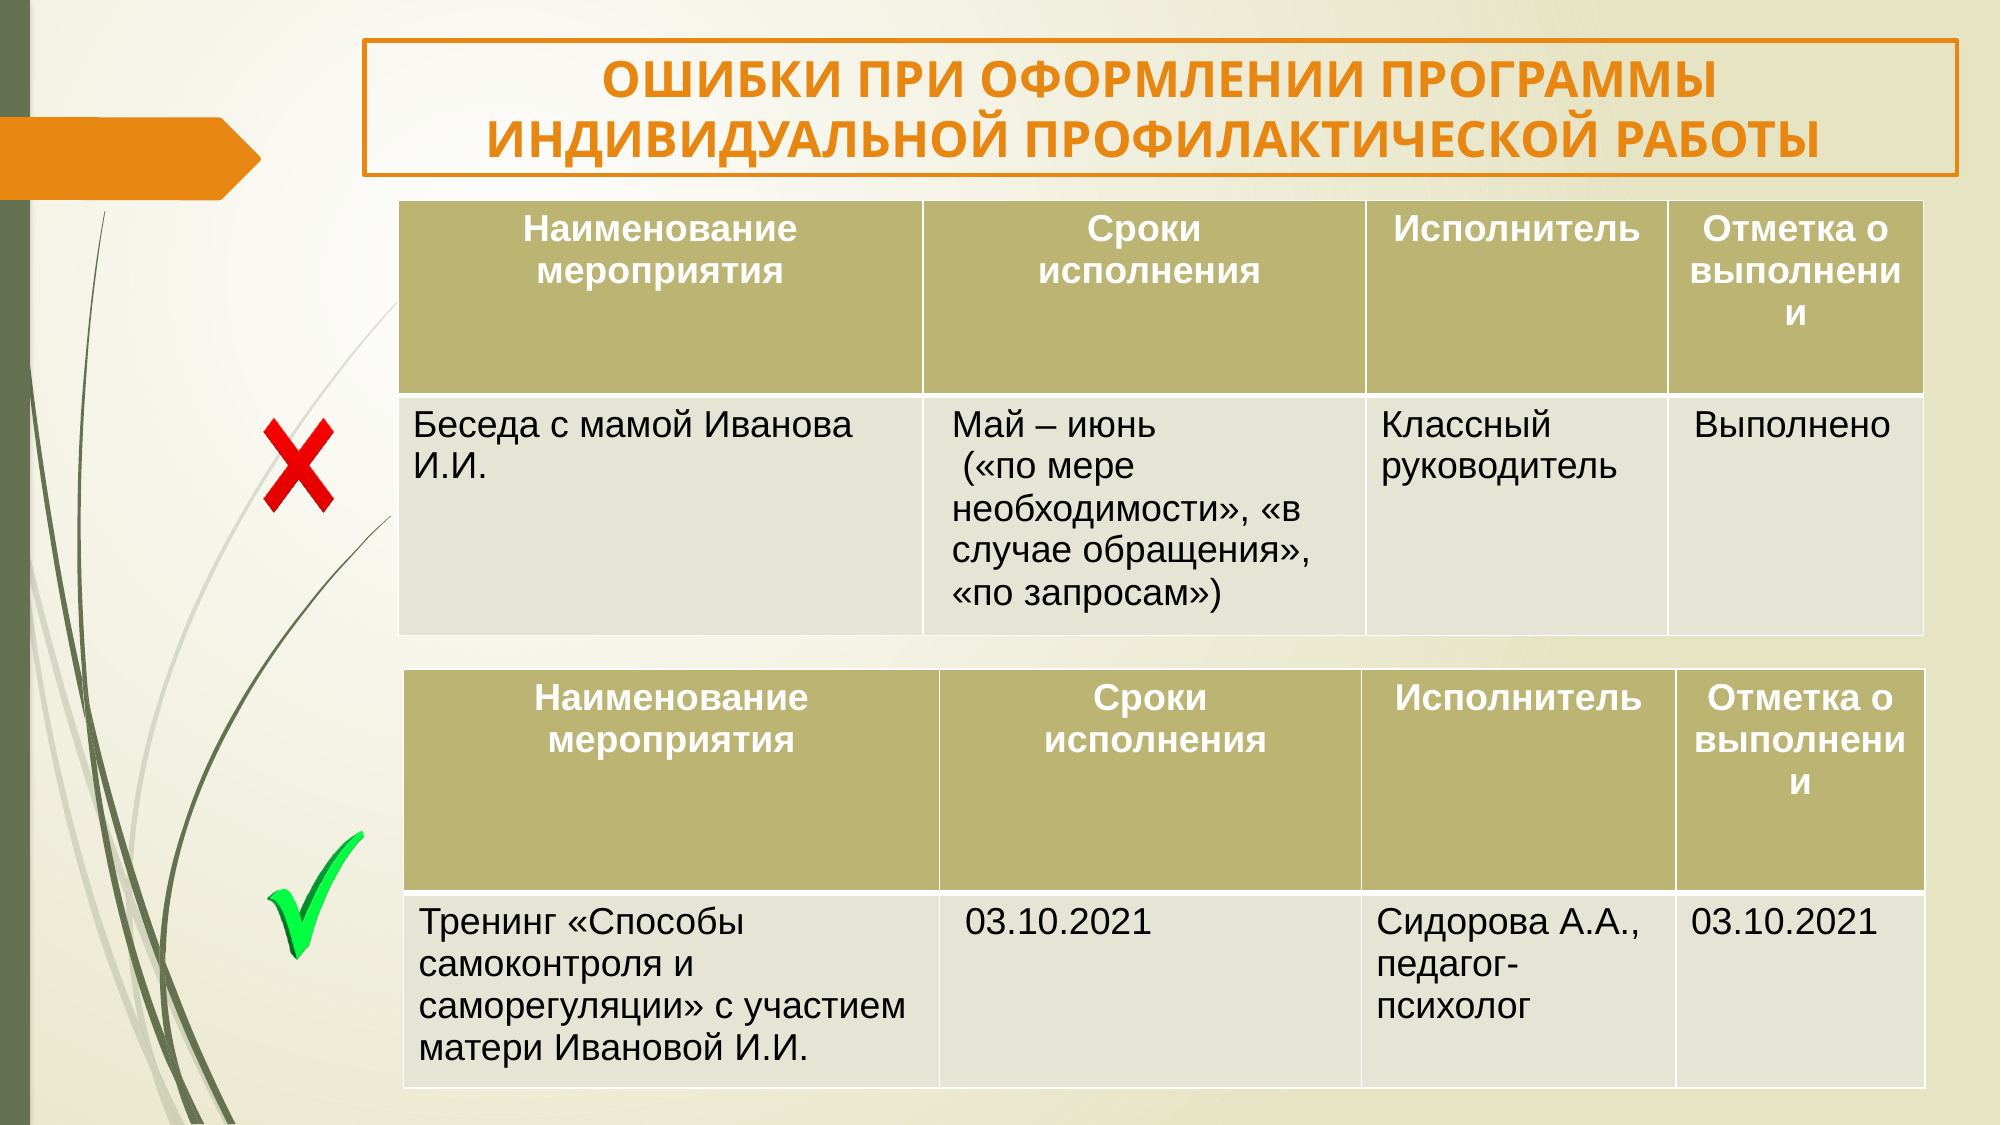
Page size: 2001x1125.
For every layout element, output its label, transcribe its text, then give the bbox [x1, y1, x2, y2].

table_header Наименование мероприятия [399, 201, 922, 393]
table_header Исполнитель [1367, 201, 1667, 393]
table_cell Тренинг «Способы самоконтроля и саморегуляции» с участием матери Ивановой И.И. [404, 896, 939, 1087]
table_header Отметка о выполнении [1677, 670, 1924, 890]
table_cell Май – июнь («по мере необходимости», «в случае обращения», «по запросам») [924, 398, 1365, 635]
table_cell Выполнено [1669, 398, 1923, 635]
picture [262, 417, 335, 513]
table_cell 03.10.2021 [1677, 896, 1924, 1087]
table_cell 03.10.2021 [940, 896, 1361, 1087]
table_header Наименование мероприятия [404, 670, 939, 890]
text_box ОШИБКИ ПРИ ОФОРМЛЕНИИ ПРОГРАММЫ ИНДИВИДУАЛЬНОЙ ПРОФИЛАКТИЧЕСКОЙ РАБОТЫ [364, 40, 1958, 176]
picture [265, 828, 365, 960]
table_header Отметка о выполнении [1669, 201, 1923, 393]
table_cell Классный руководитель [1367, 398, 1667, 635]
table_cell Сидорова А.А., педагог-психолог [1362, 896, 1675, 1087]
table_header Сроки исполнения [940, 670, 1361, 890]
table_cell Беседа с мамой Иванова И.И. [399, 398, 922, 635]
table_header Сроки исполнения [924, 201, 1365, 393]
table_header Исполнитель [1362, 670, 1675, 890]
